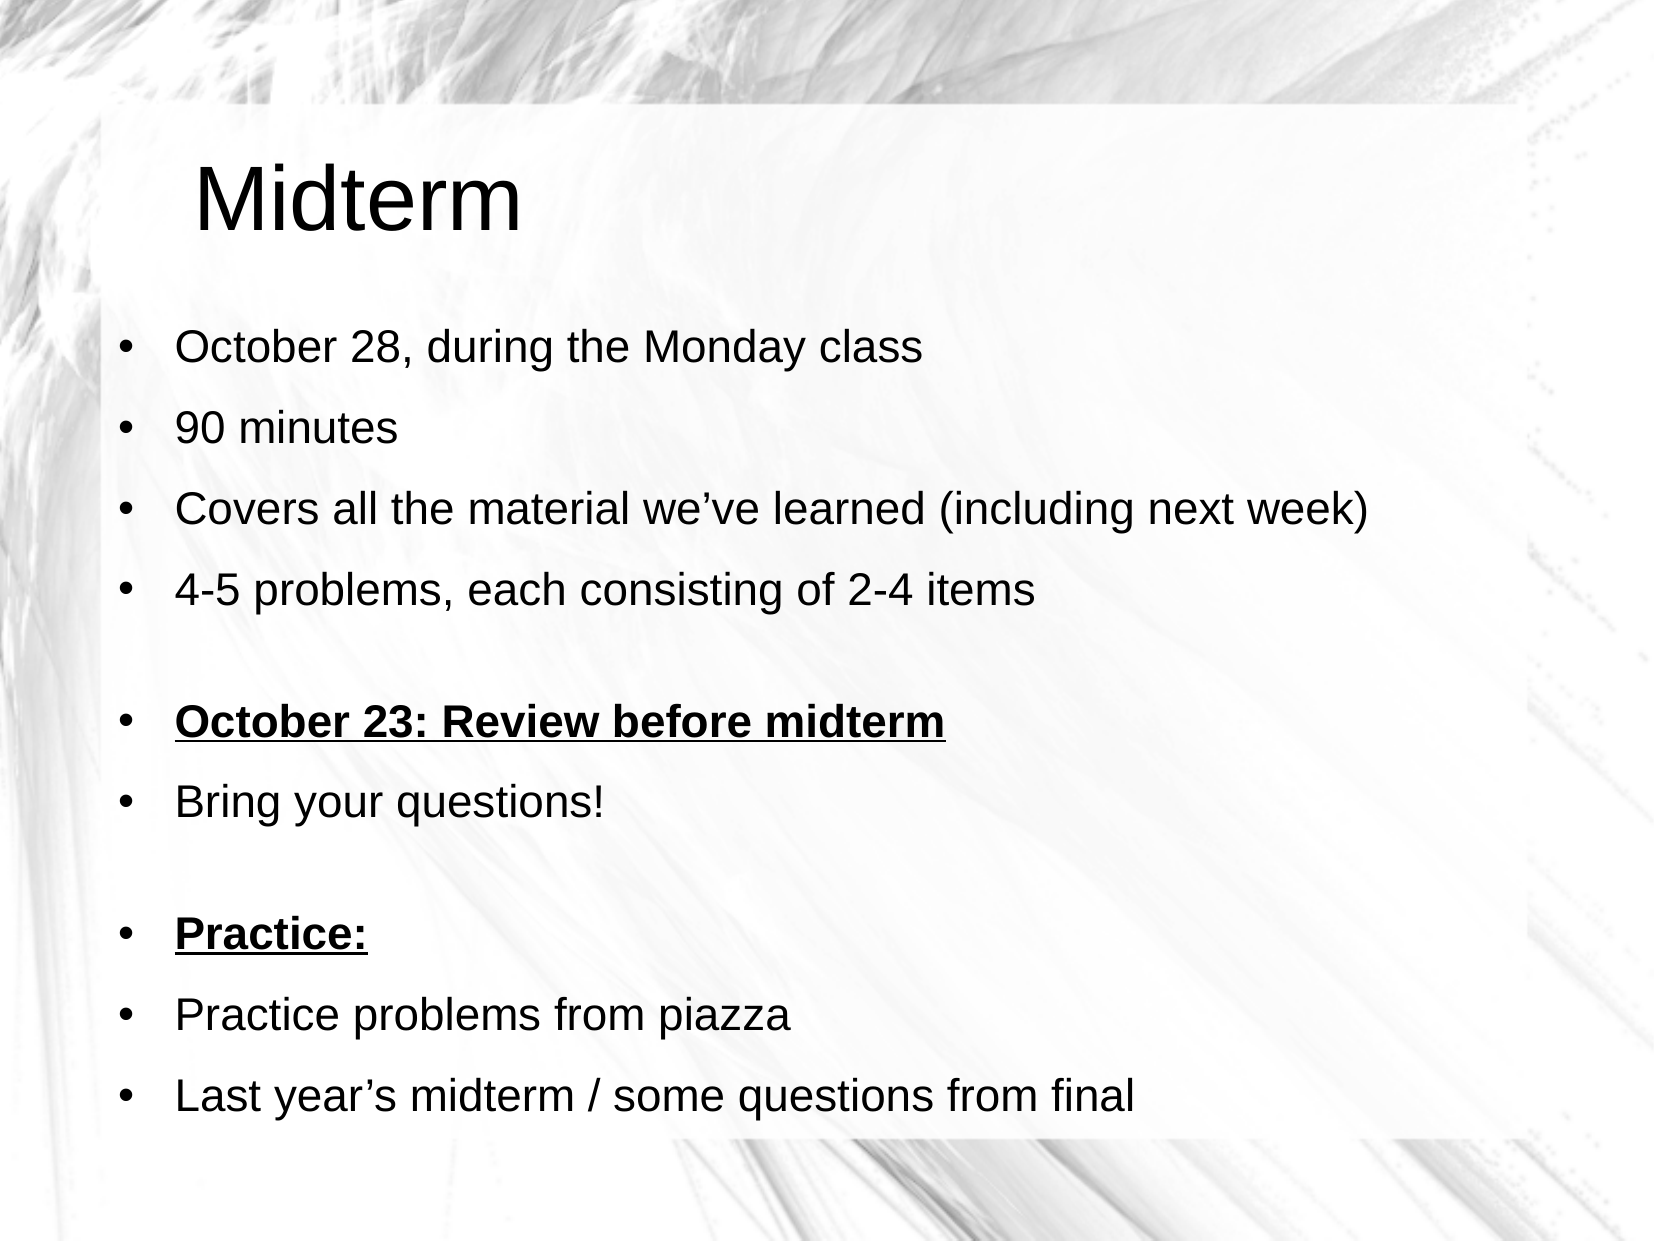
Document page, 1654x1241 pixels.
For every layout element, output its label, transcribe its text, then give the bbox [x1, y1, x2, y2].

title Midterm [118, 112, 1506, 281]
picture [0, 0, 1654, 1241]
list October 28, during the Monday class 90 minutes Covers all the material we’ve learned (including next week) 4-5 problems, each consisting of 2-4 items October 23: Review before midterm Bring your questions! Practice: Practice problems from piazza Last year’s midterm / some questions from final [118, 319, 1571, 1109]
